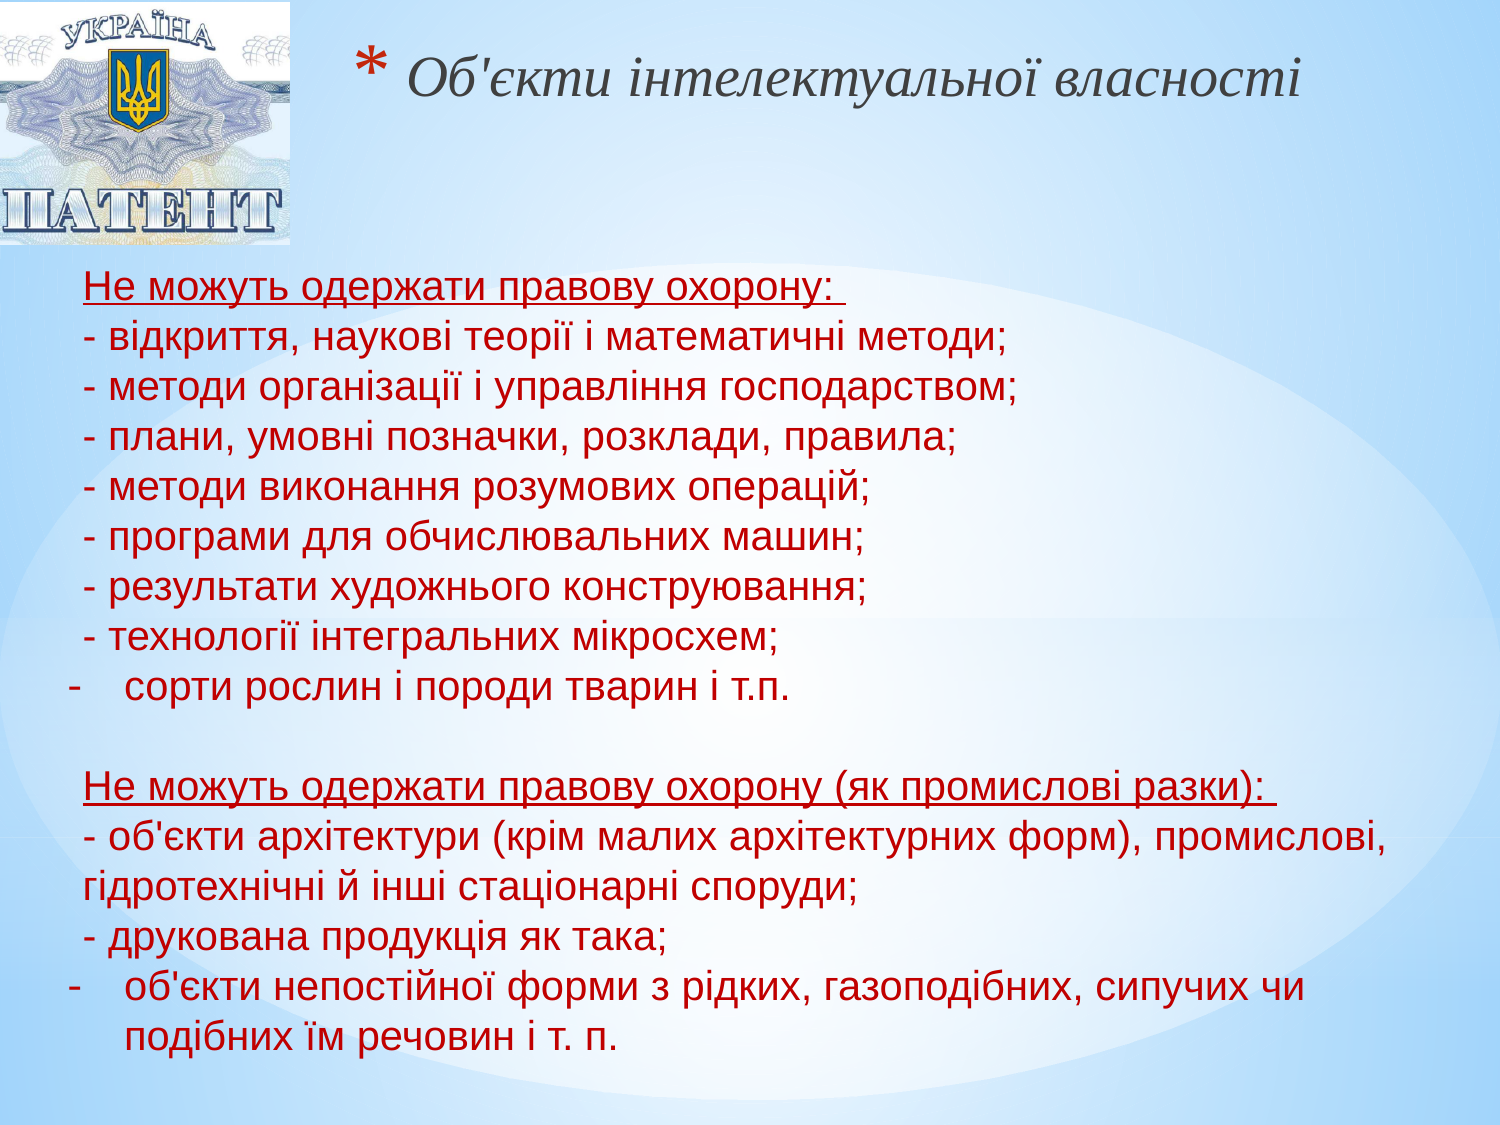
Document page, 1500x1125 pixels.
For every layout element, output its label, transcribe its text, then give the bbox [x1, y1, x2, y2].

text_box Не можуть одержати правову охорону: - відкриття, наукові теорії і математичні методи; - методи організації і управління господарством; - плани, умовні позначки, розклади, правила; - методи виконання розумових операцій; - програми для обчислювальних машин; - результати художнього конструювання; - технології інтегральних мікросхем; сорти рослин і породи тварин і т.п. Не можуть одержати правову охорону (як промислові разки): - об'єкти архітектури (крім малих архітектурних форм), промислові, гідротехнічні й інші стаціонарні споруди; - друкована продукція як така; об'єкти непостійної форми з рідких, газоподібних, сипучих чи подібних їм речовин і т. п. [53, 251, 1479, 1067]
text_box Об'єкти інтелектуальної власності [295, 30, 1427, 171]
picture [0, 2, 290, 245]
